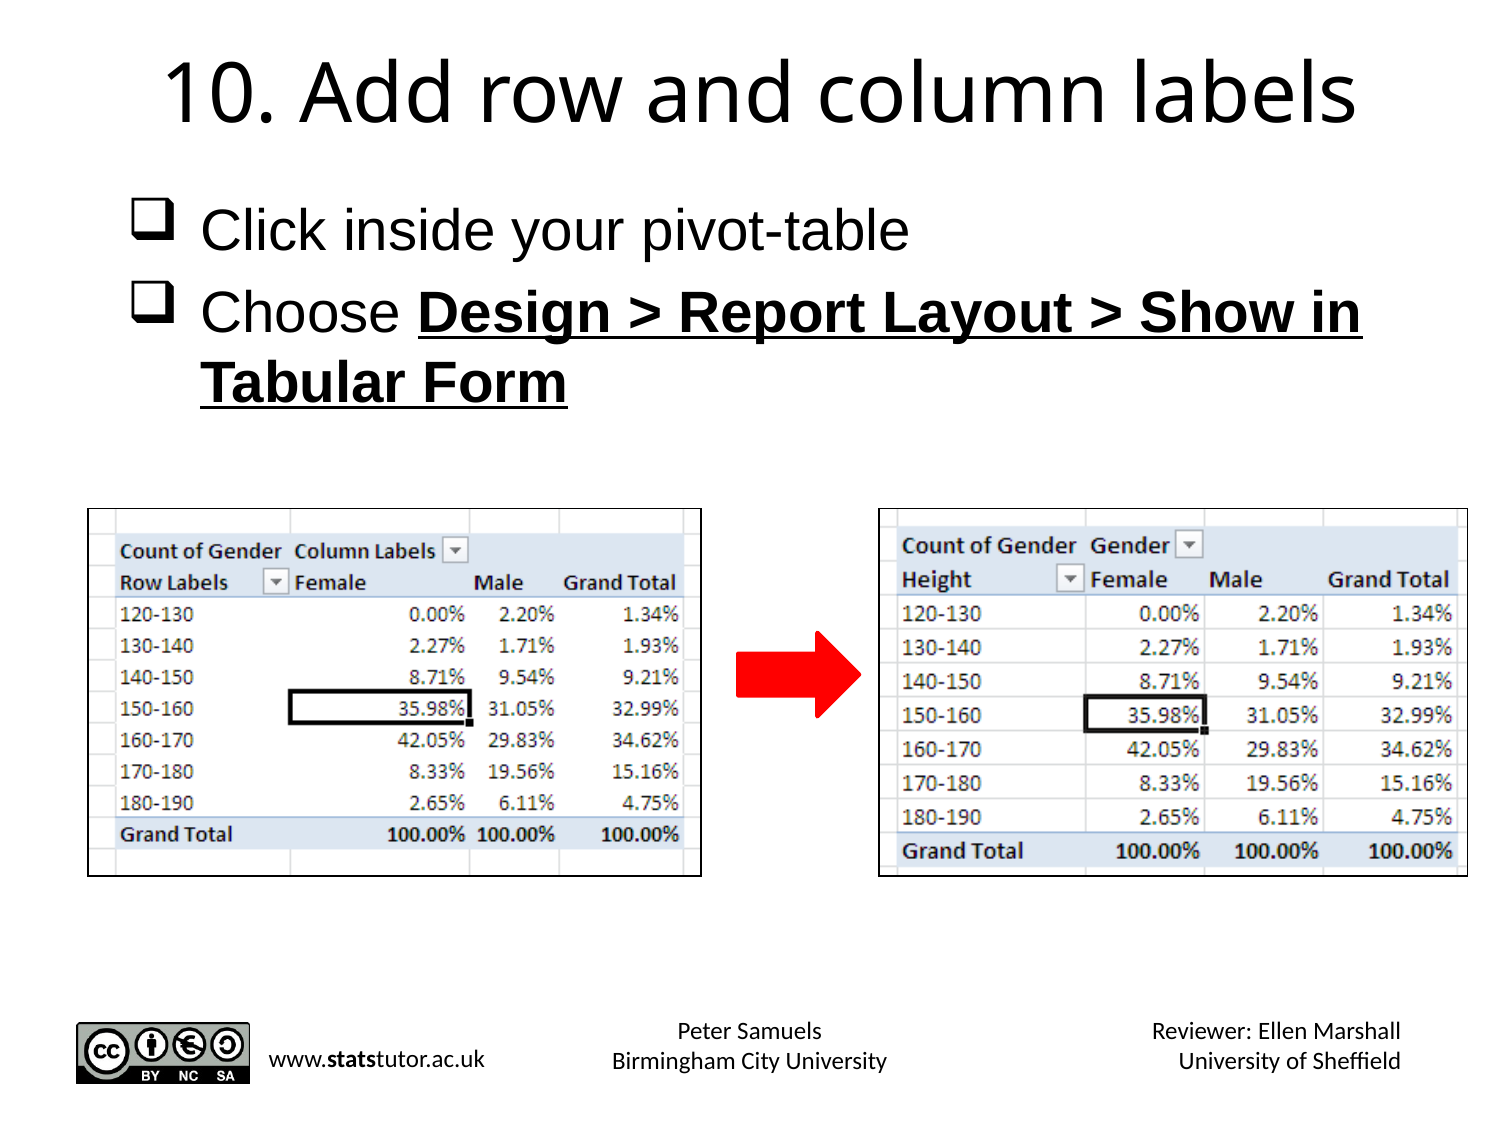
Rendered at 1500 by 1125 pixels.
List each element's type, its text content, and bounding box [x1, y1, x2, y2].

text_box Click inside your pivot-table Choose Design > Report Layout > Show in Tabular Form [112, 184, 1400, 422]
picture [76, 1022, 251, 1084]
title 10. Add row and column labels [45, 42, 1475, 149]
text_box www.statstutor.ac.uk [254, 1035, 550, 1080]
text_box Peter Samuels Birmingham City University [549, 1007, 951, 1083]
picture [88, 508, 701, 876]
text_box Reviewer: Ellen Marshall University of Sheffield [1038, 1007, 1417, 1083]
picture [879, 508, 1467, 876]
text_box [736, 630, 862, 719]
